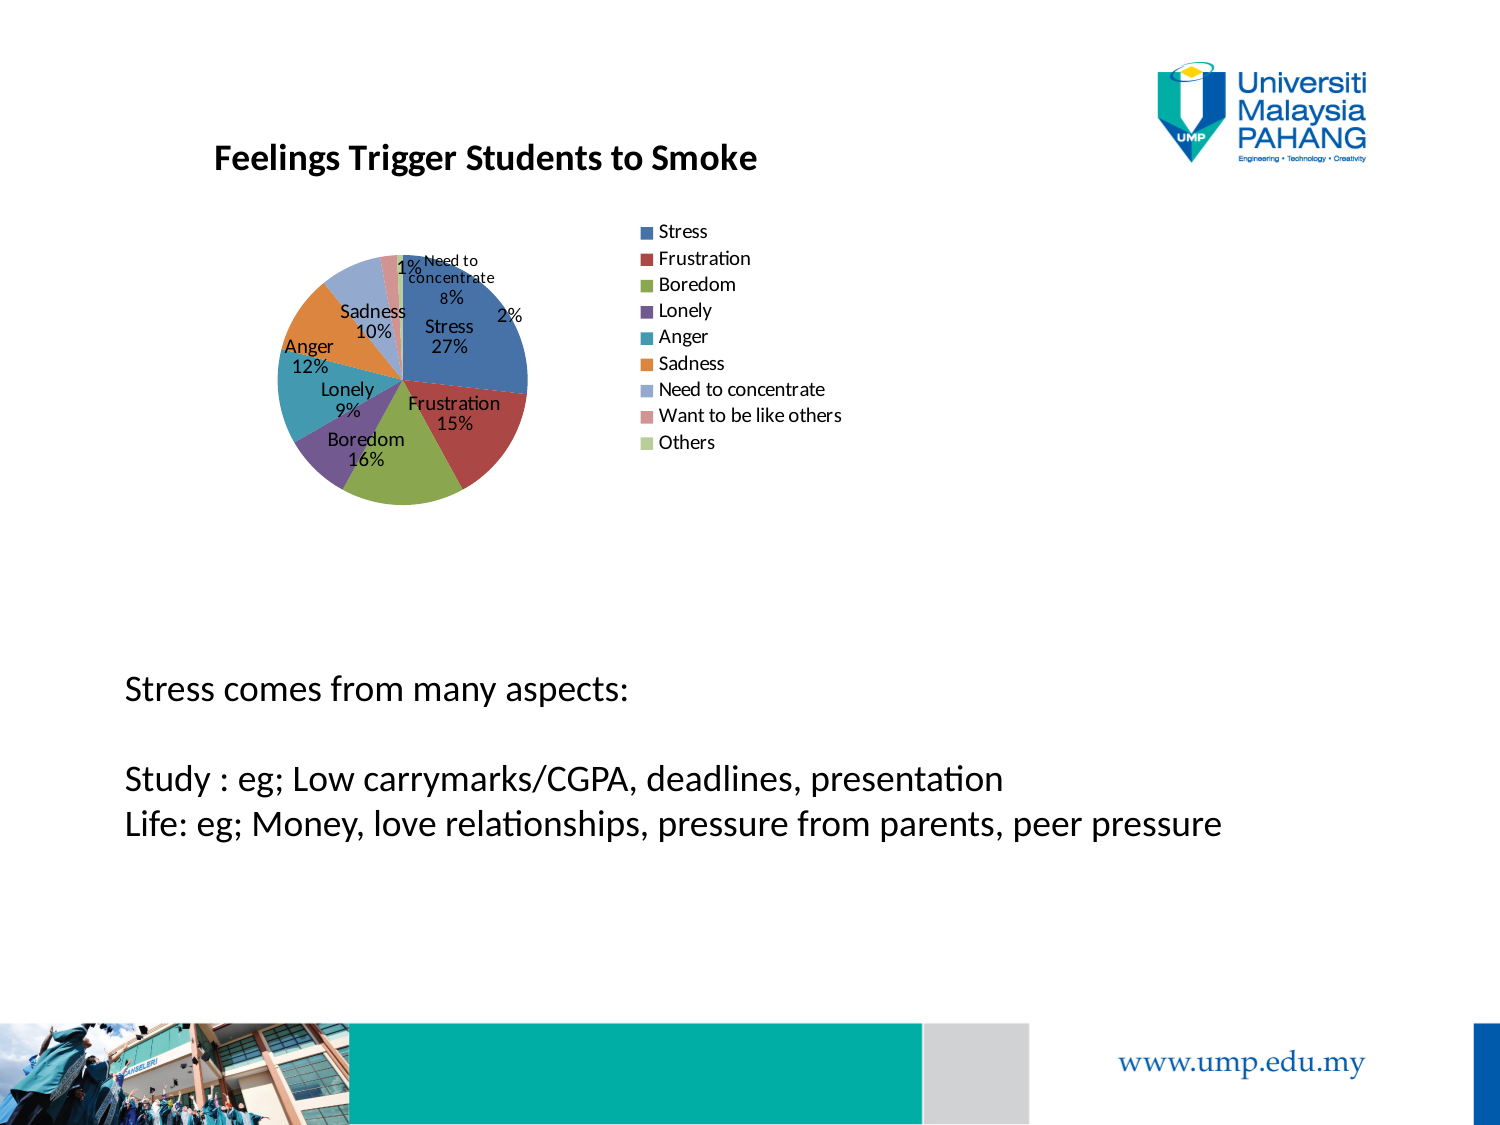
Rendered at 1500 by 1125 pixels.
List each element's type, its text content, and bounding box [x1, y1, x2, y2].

picture [0, 0, 1500, 1125]
chart [110, 113, 862, 564]
text_box Stress comes from many aspects: Study : eg; Low carrymarks/CGPA, deadlines, presentation Life: eg; Money, love relationships, pressure from parents, peer pressure [110, 656, 1268, 852]
